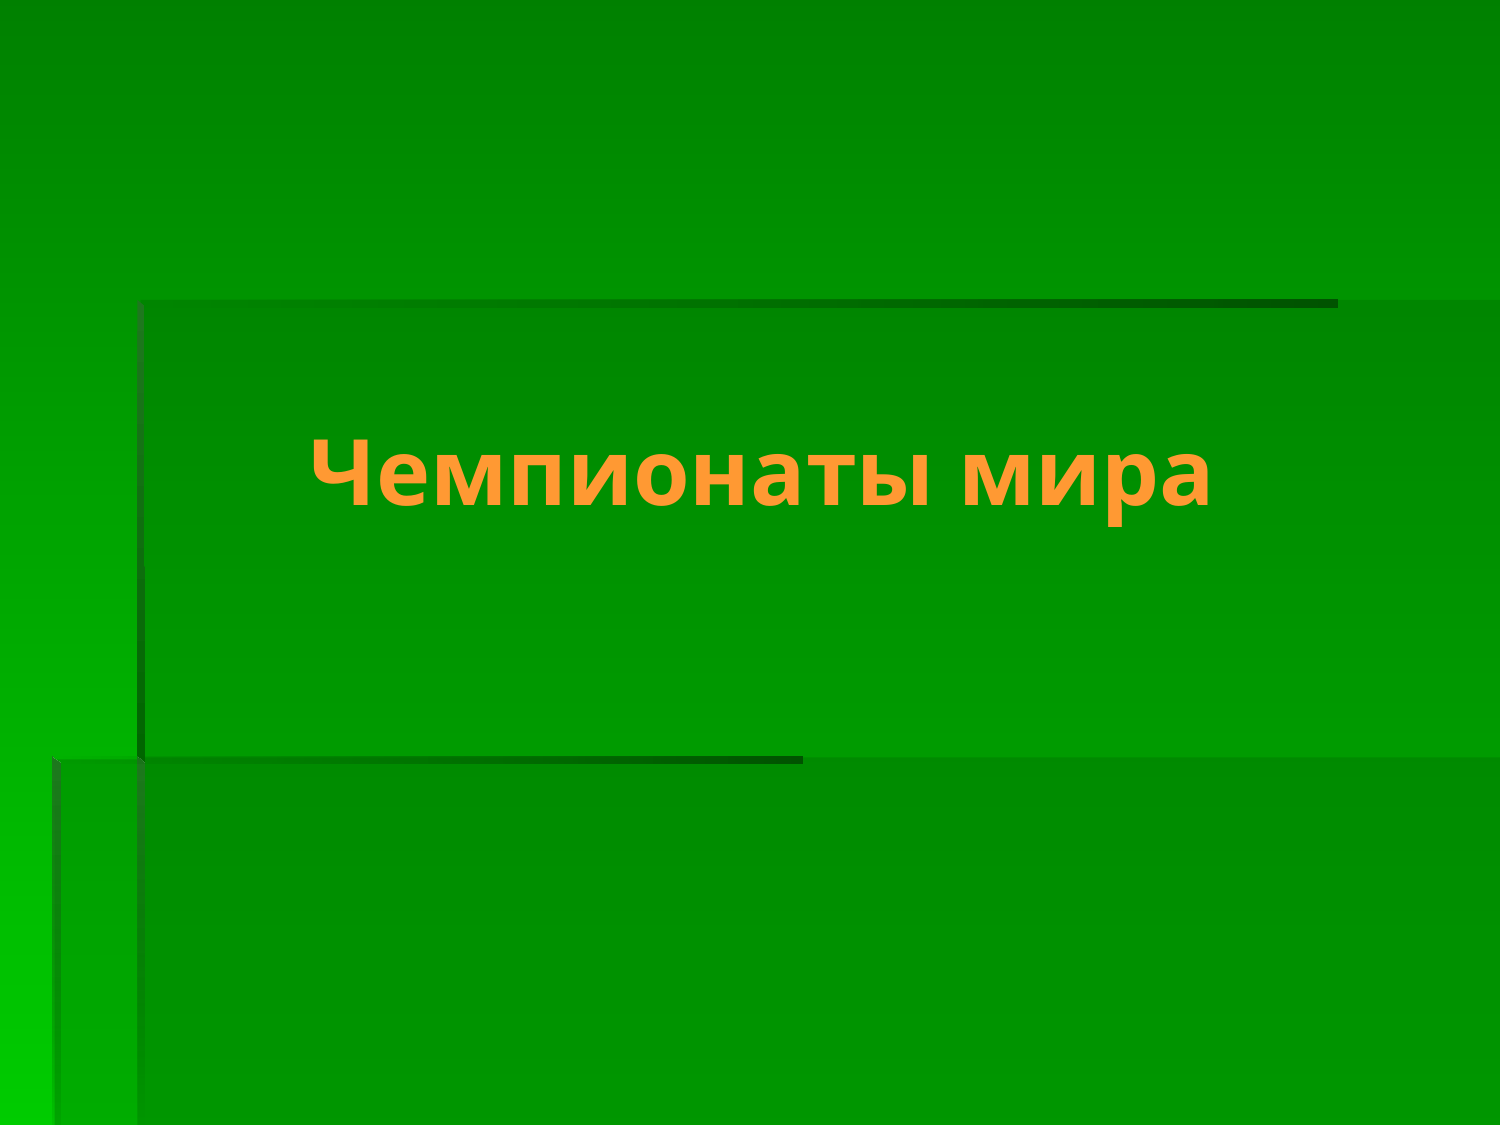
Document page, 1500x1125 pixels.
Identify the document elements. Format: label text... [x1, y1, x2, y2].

title Чемпионаты мира [74, 351, 1451, 587]
